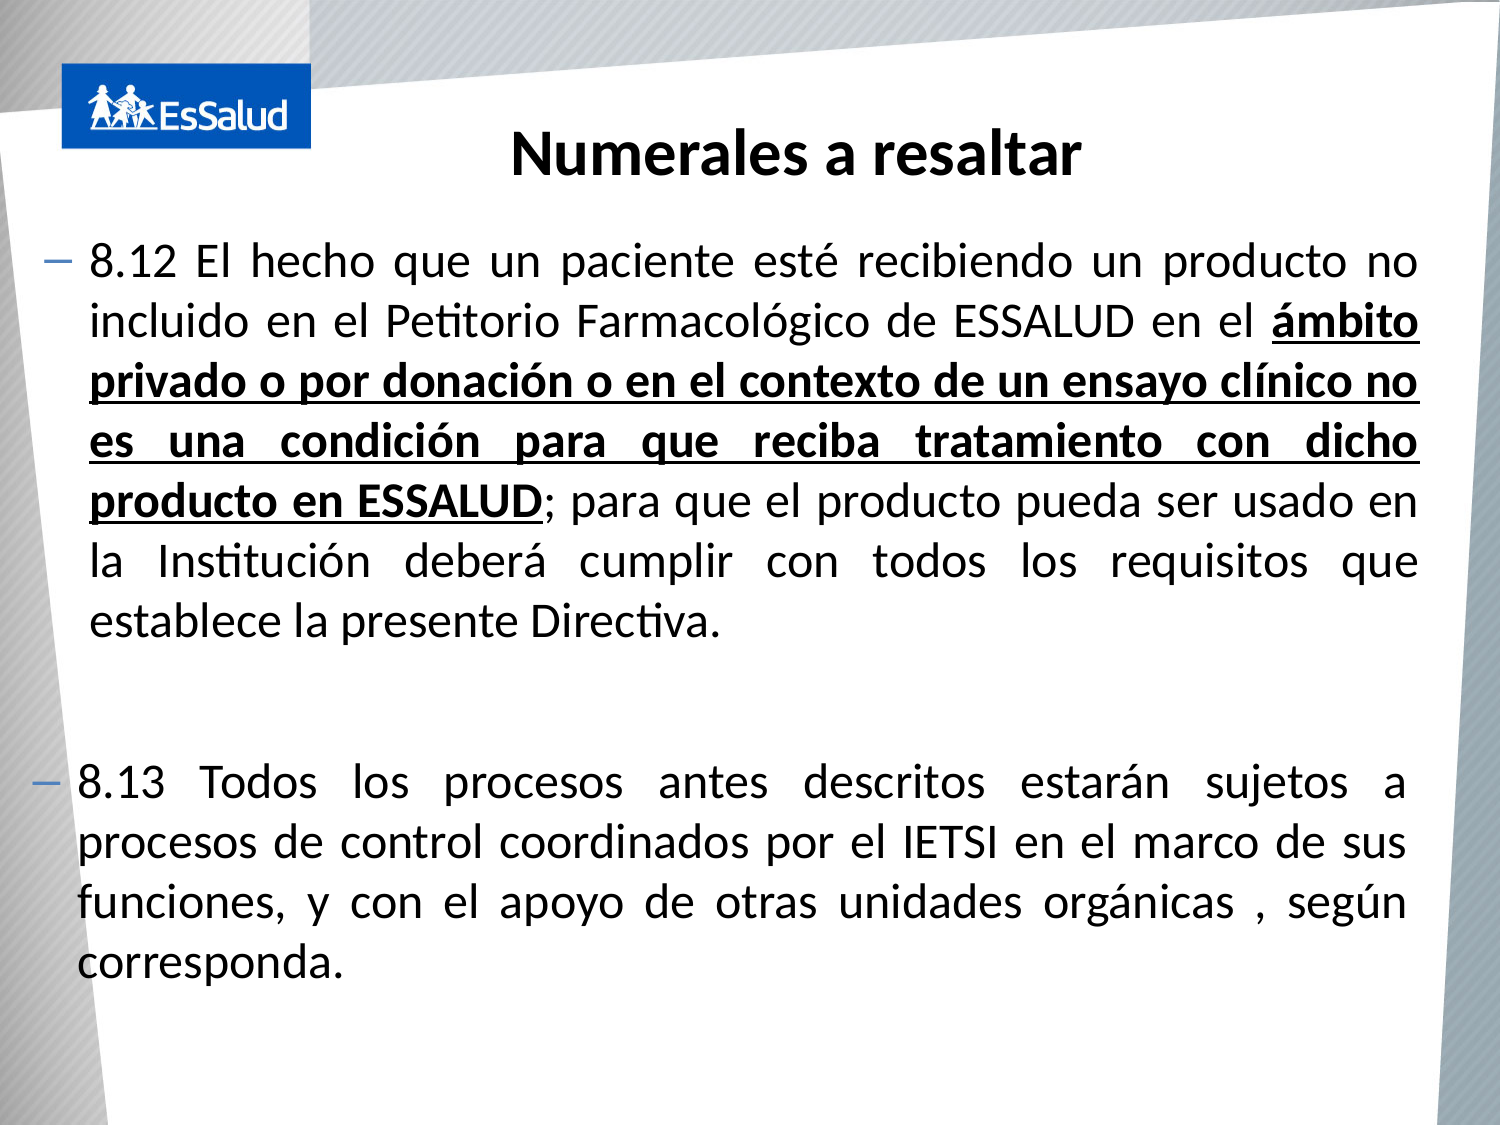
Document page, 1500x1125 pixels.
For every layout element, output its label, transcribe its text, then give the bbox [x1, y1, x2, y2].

list 8.12 El hecho que un paciente esté recibiendo un producto no incluido en el Petitorio Farmacológico de ESSALUD en el ámbito privado o por donación o en el contexto de un ensayo clínico no es una condición para que reciba tratamiento con dicho producto en ESSALUD; para que el producto pueda ser usado en la Institución deberá cumplir con todos los requisitos que establece la presente Directiva. [29, 219, 1436, 669]
title Numerales a resaltar [301, 101, 1294, 197]
text_box 8.13 Todos los procesos antes descritos estarán sujetos a procesos de control coordinados por el IETSI en el marco de sus funciones, y con el apoyo de otras unidades orgánicas , según corresponda. [17, 668, 1424, 953]
picture [0, 0, 1500, 1125]
